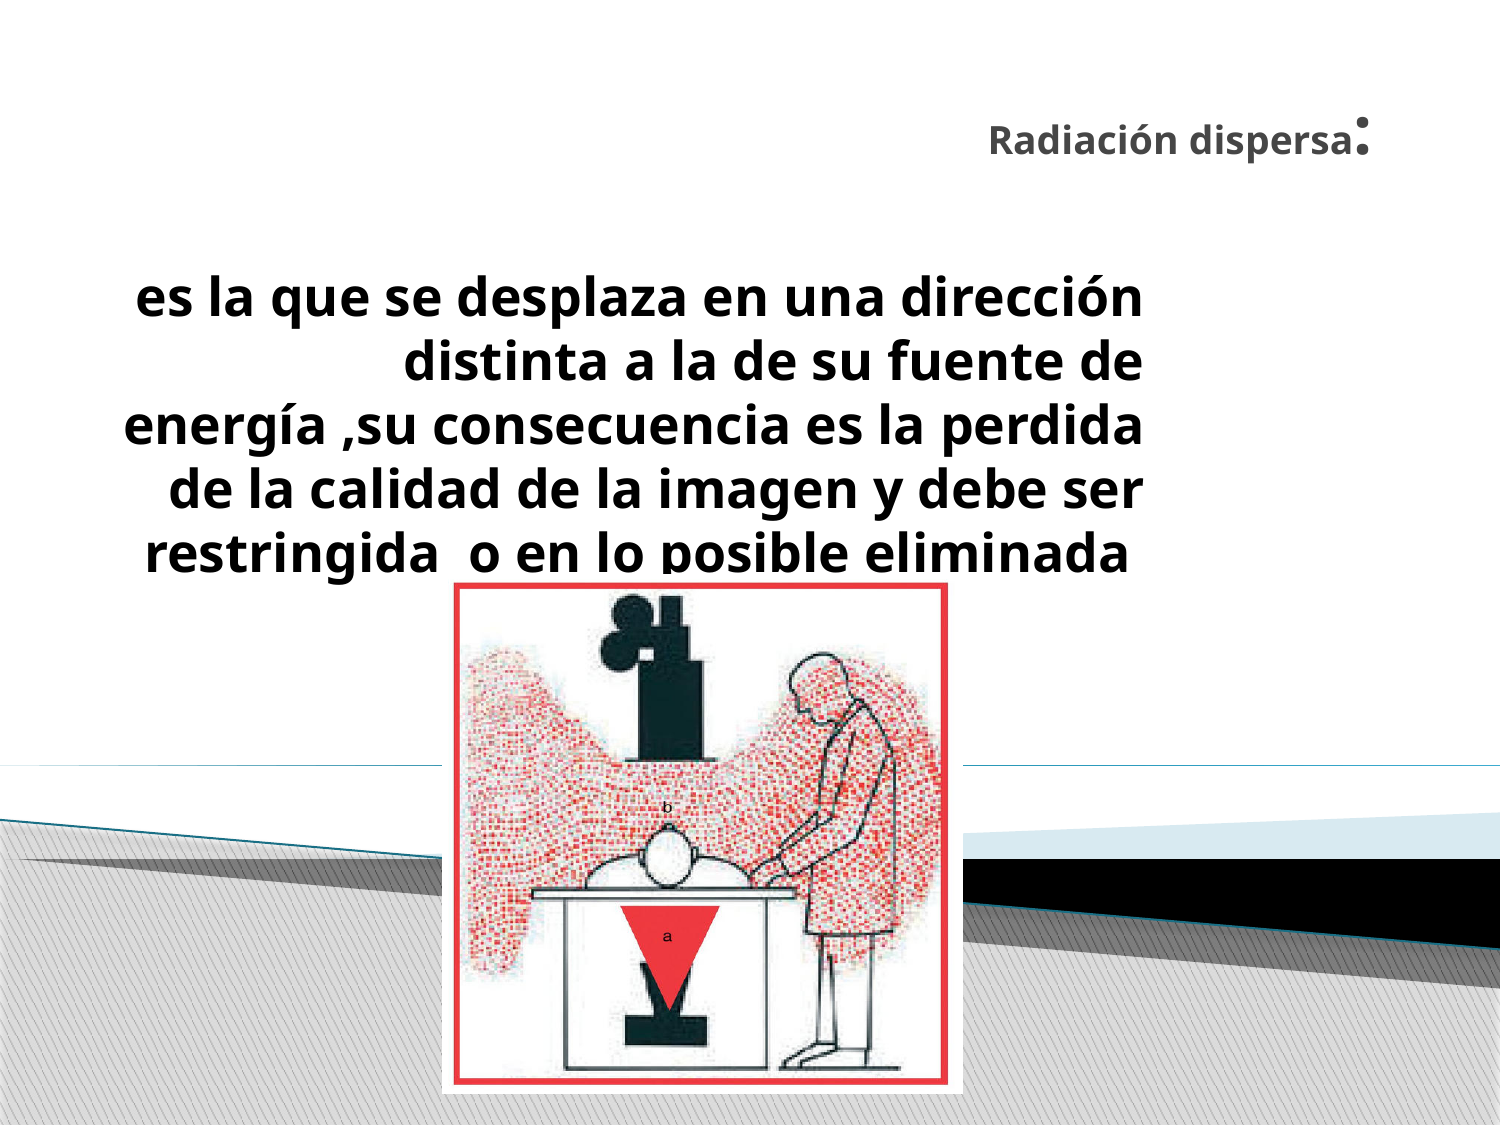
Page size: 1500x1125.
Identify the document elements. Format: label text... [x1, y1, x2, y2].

title Radiación dispersa: [112, 78, 1388, 256]
picture [5, 574, 1500, 1095]
subtitle es la que se desplaza en una dirección distinta a la de su fuente de energía ,su consecuencia es la perdida de la calidad de la imagen y debe ser restringida o en lo posible eliminada [112, 255, 1163, 638]
